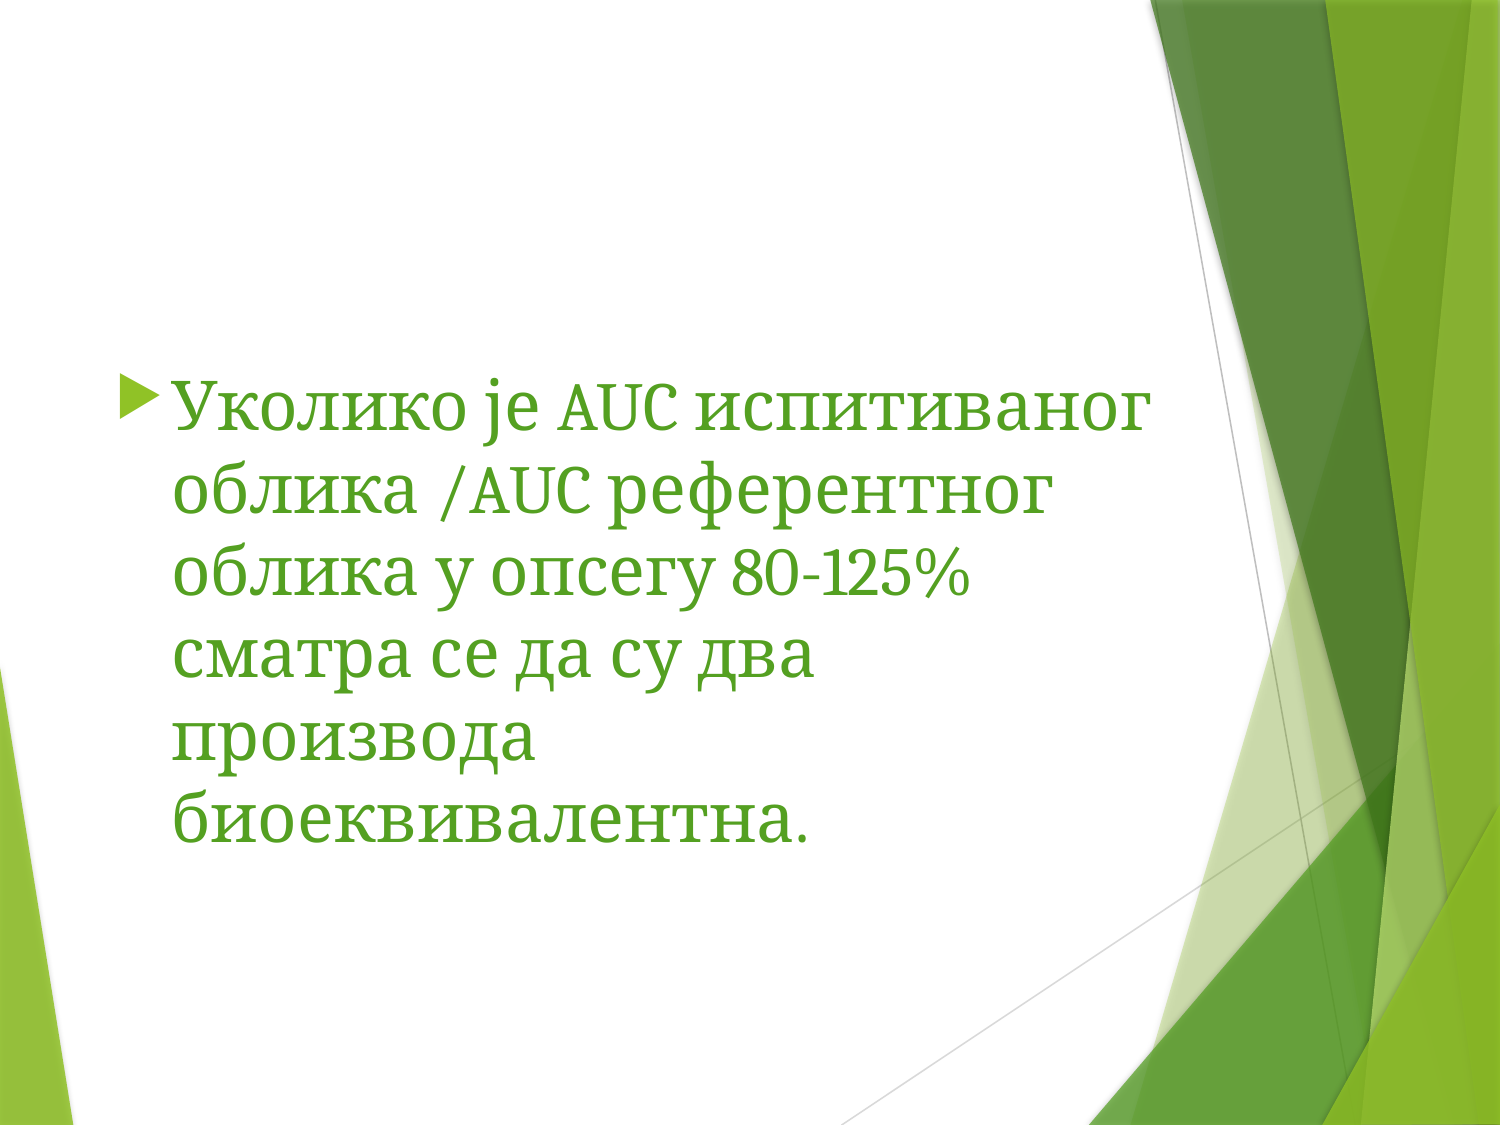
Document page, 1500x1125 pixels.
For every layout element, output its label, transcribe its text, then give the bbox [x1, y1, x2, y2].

list Уколико је AUC испитиваног облика /AUC референтног облика у опсегу 80-125% сматра се да су два производа биоеквивалентна. [99, 354, 1199, 992]
